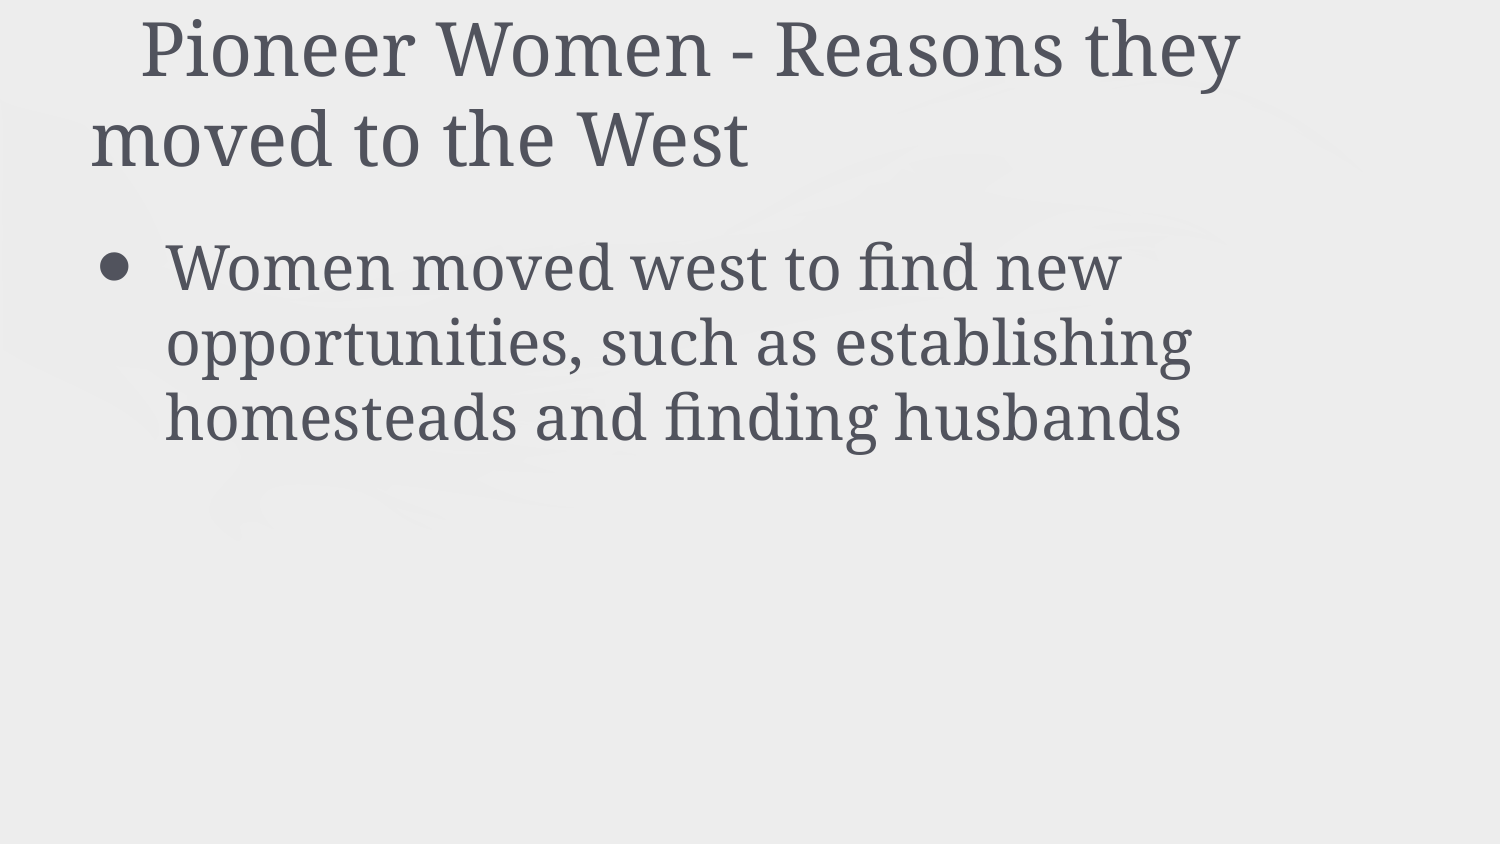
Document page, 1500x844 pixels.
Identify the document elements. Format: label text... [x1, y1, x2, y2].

list Women moved west to find new opportunities, such as establishing homesteads and finding husbands [75, 212, 1425, 808]
title Pioneer Women - Reasons they moved to the West [75, 25, 1425, 197]
